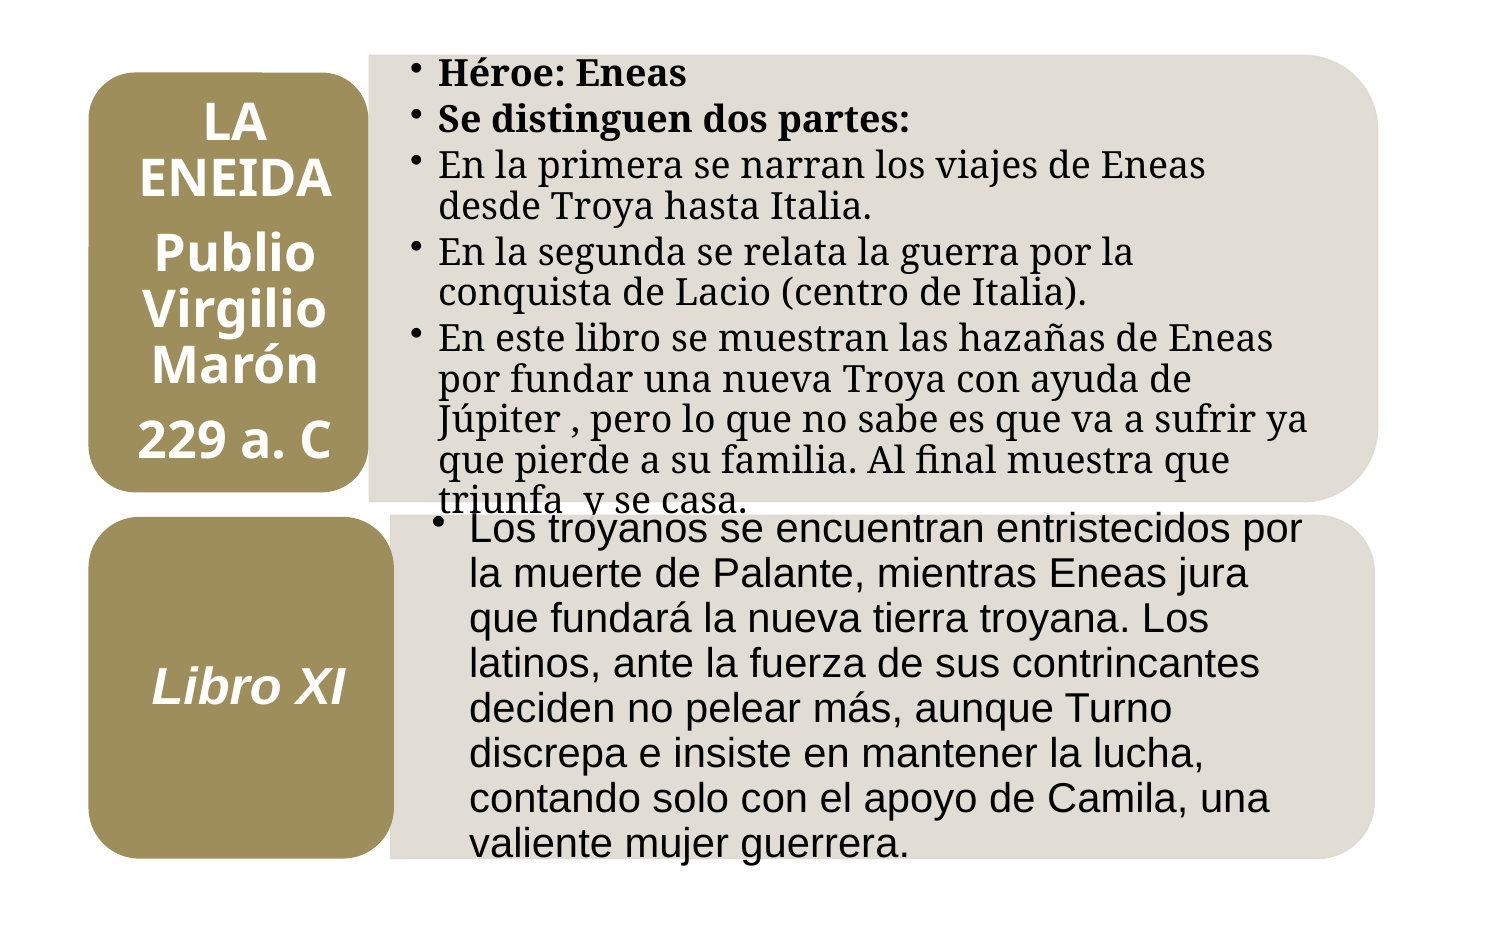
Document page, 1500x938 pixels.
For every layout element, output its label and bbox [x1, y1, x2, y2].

text_box [88, 55, 1378, 859]
